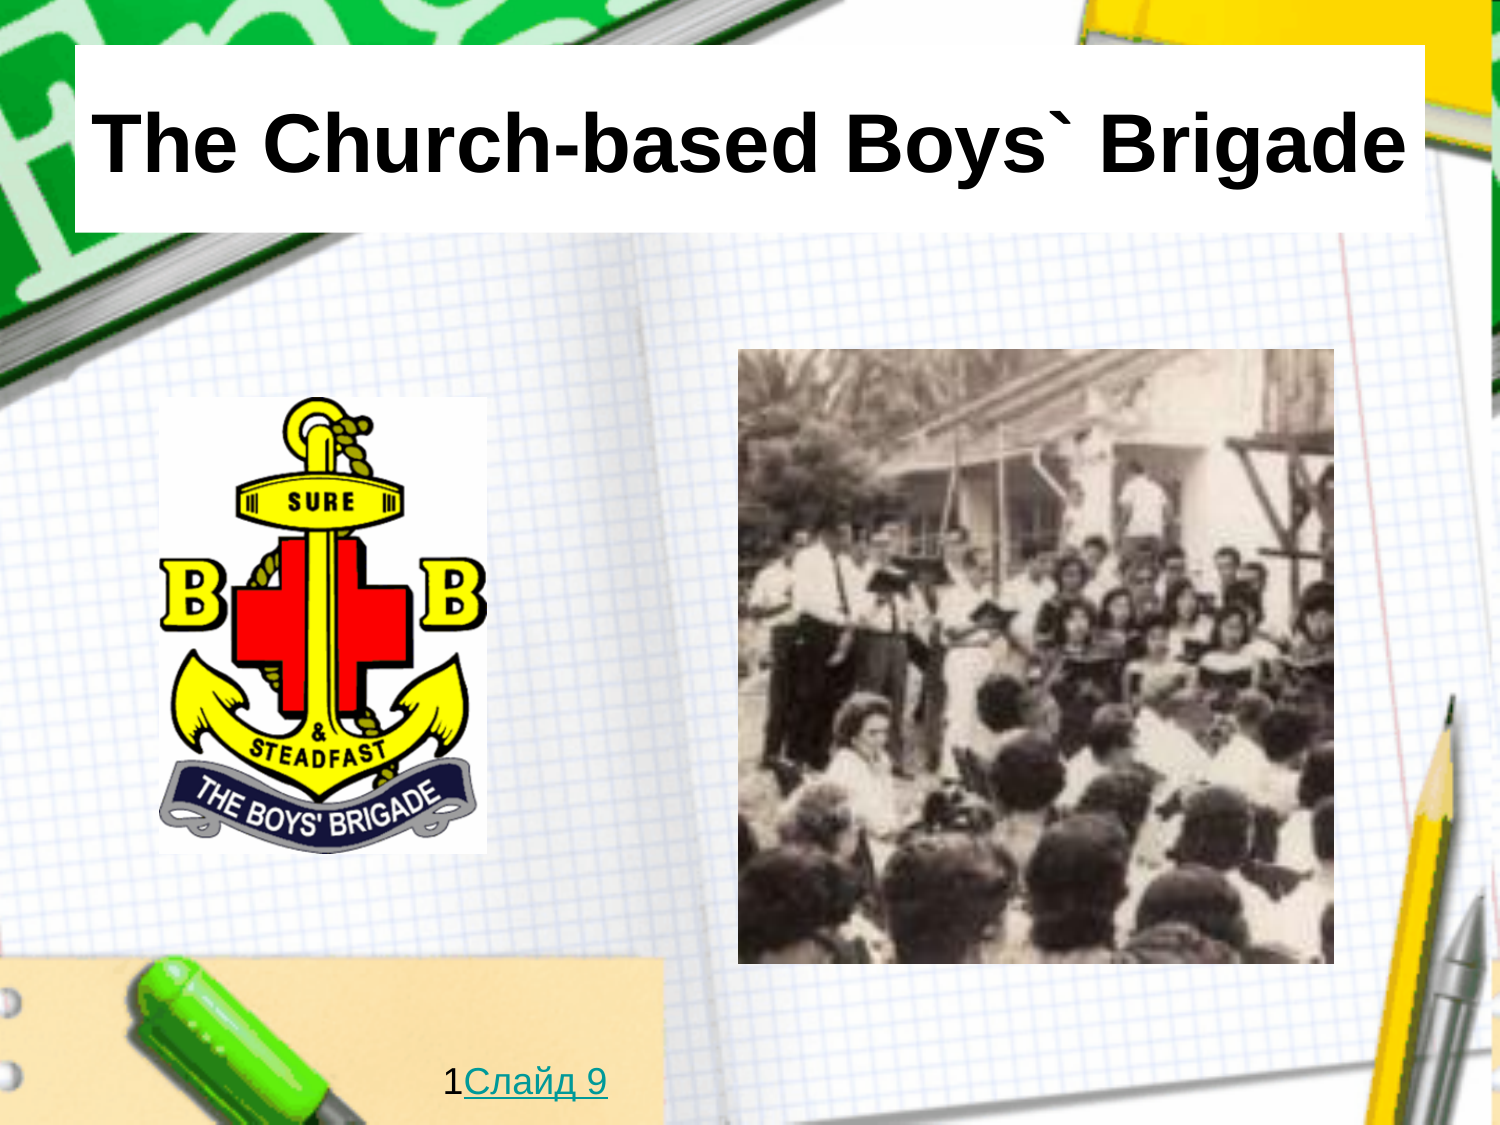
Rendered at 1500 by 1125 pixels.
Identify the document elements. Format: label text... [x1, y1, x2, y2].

picture [0, 0, 1500, 1125]
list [738, 349, 1334, 965]
title The Church-based Boys` Brigade [74, 44, 1426, 233]
text_box 1Слайд 9 [427, 1049, 623, 1110]
